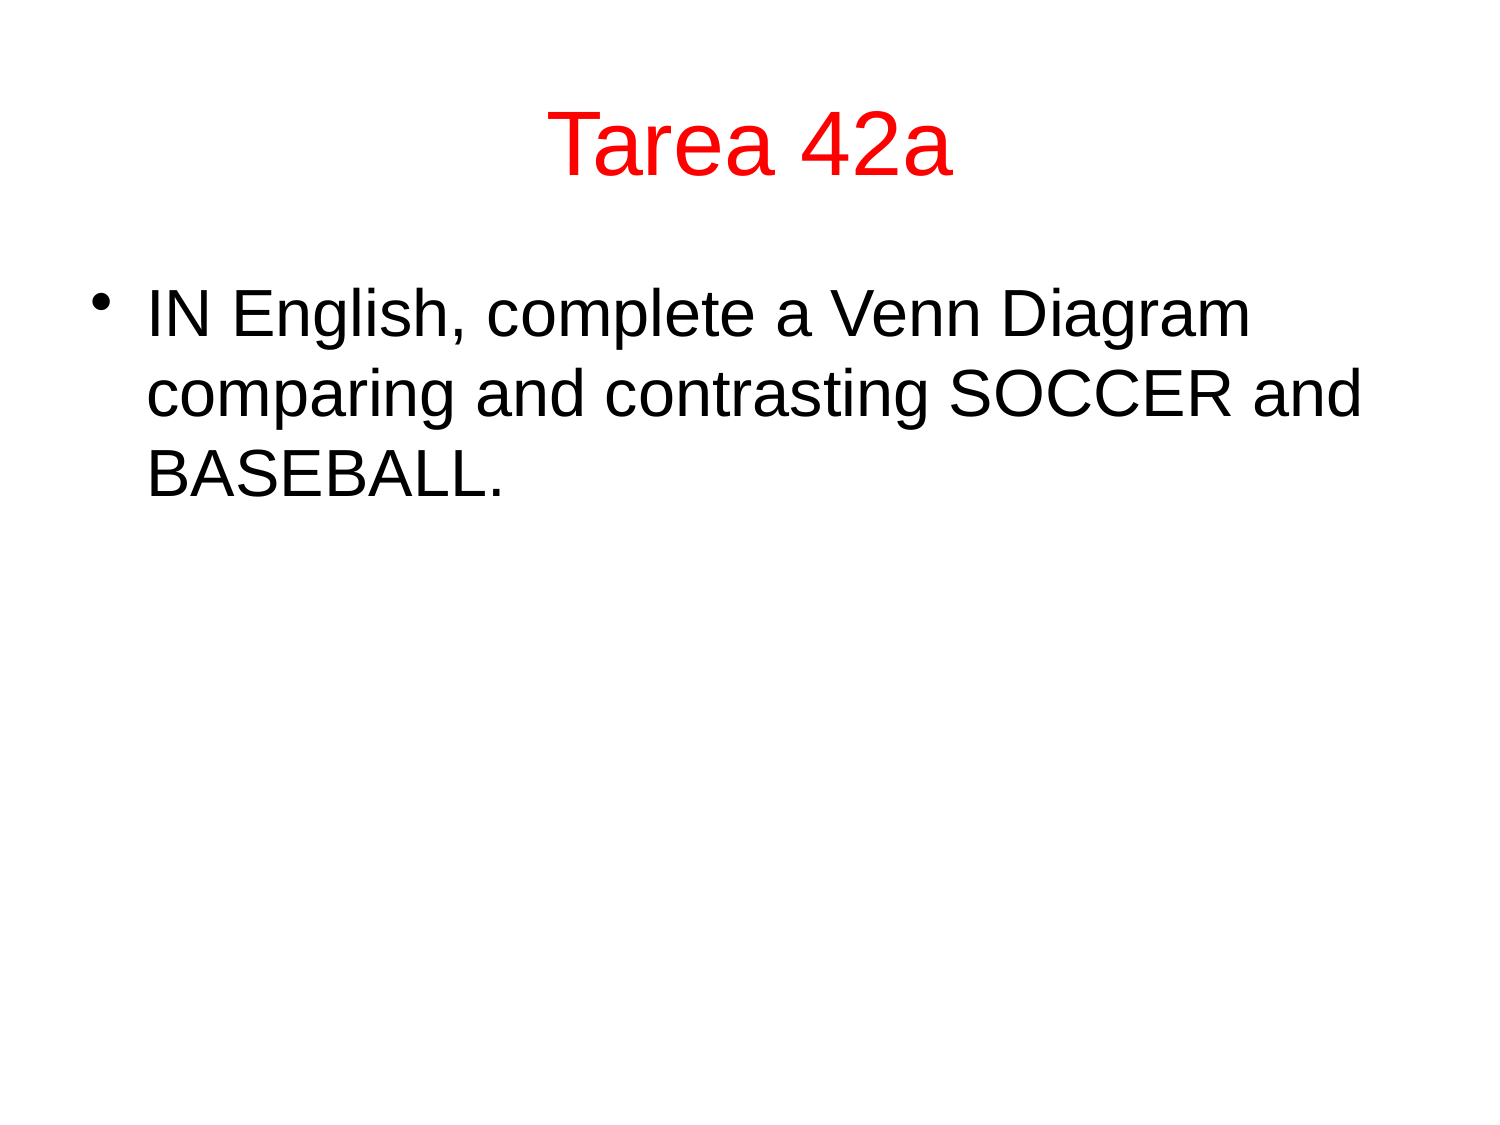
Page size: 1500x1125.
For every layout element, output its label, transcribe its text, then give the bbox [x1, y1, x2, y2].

title Tarea 42a [75, 45, 1425, 233]
list IN English, complete a Venn Diagram comparing and contrasting SOCCER and BASEBALL. [75, 262, 1425, 1005]
